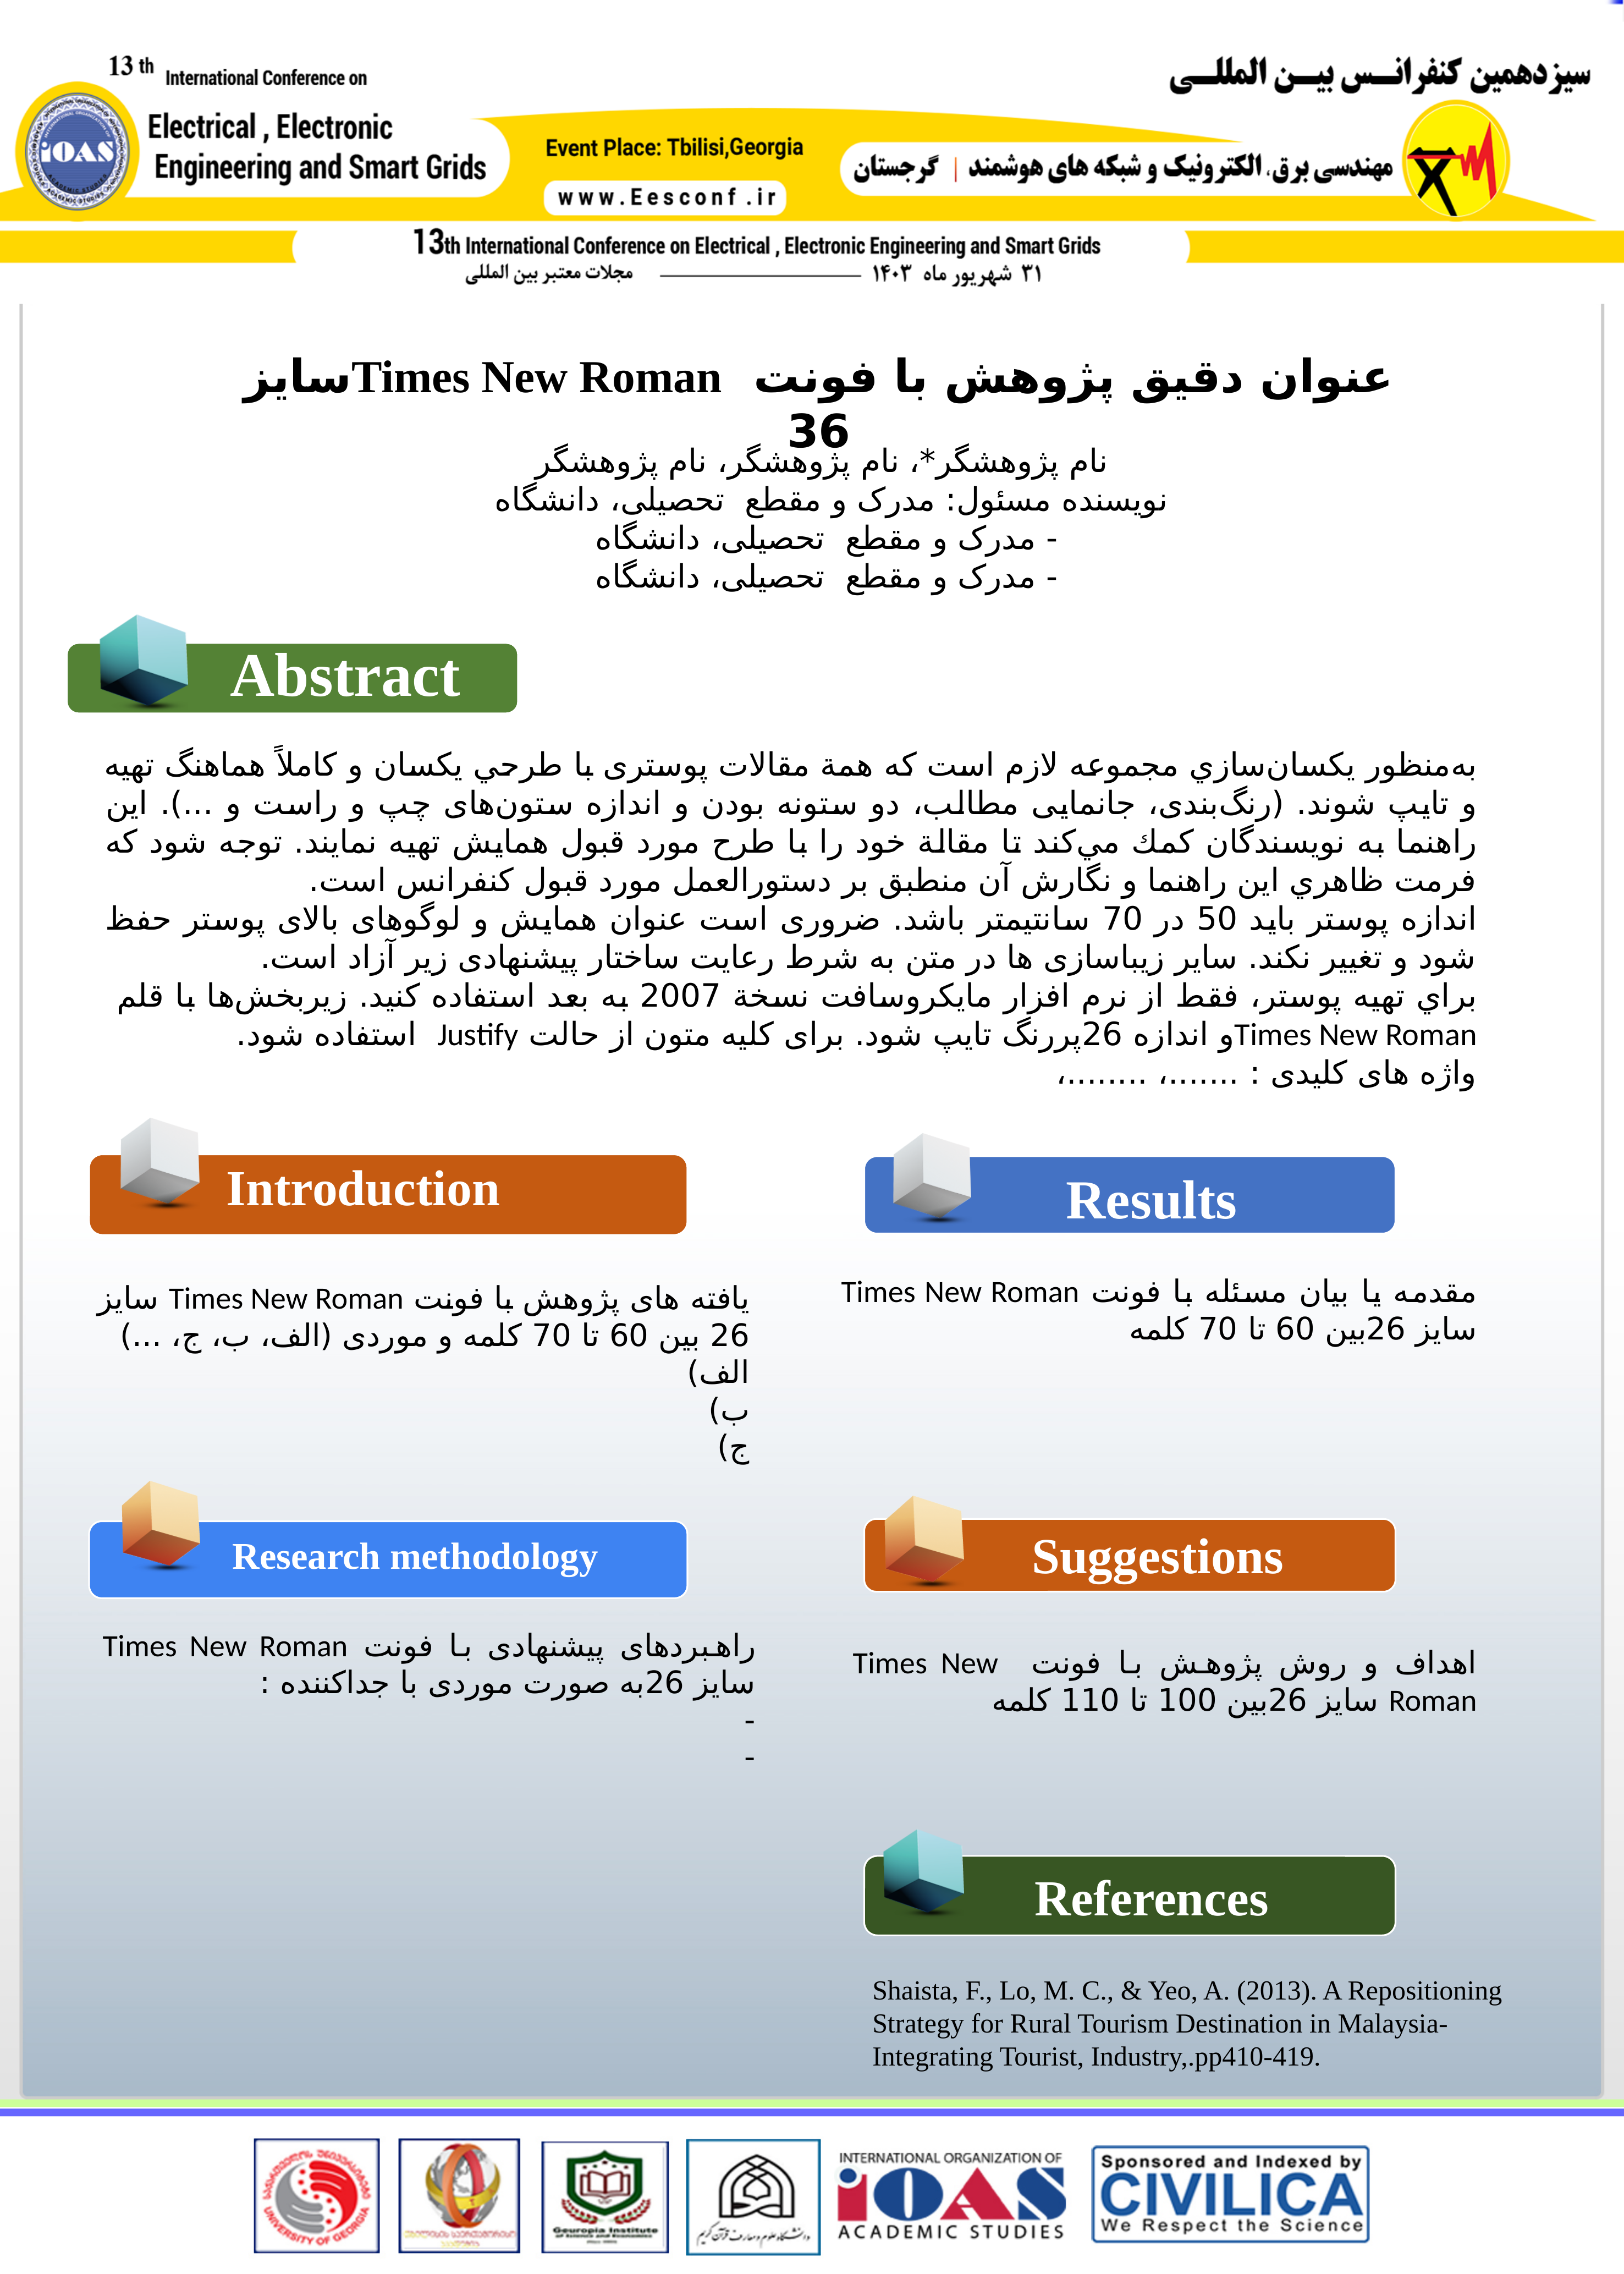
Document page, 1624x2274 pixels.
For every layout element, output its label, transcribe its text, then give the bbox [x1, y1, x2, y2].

text_box Abstract [222, 630, 469, 713]
text_box References [1026, 1860, 1290, 1930]
text_box Results [1058, 1160, 1258, 1234]
text_box نام پژوهشگر*، نام پژوهشگر، نام پژوهشگر نویسنده مسئول: مدرک و مقطع تحصیلی، دانشگاه - مدرک و مقطع تحصیلی، دانشگاه - مدرک و مقطع تحصیلی، دانشگاه [179, 436, 1464, 598]
text_box مقدمه یا بیان مسئله با فونت Times New Roman سایز 26بین 60 تا 70 کلمه [831, 1267, 1485, 1350]
text_box Research methodology [210, 1527, 621, 1581]
text_box [863, 1518, 1397, 1593]
text_box [65, 642, 519, 715]
text_box راهبردهای پیشنهادی با فونت Times New Roman سایز 26به صورت موردی با جداکننده : - - [89, 1621, 764, 1778]
text_box به‌منظور يكسان‌سازي مجموعه لازم است كه همة مقالات پوستری با طرحي يكسان و كاملاً هماهنگ تهيه و تايپ شوند. (رنگ‌بندی، جانمایی مطالب، دو ستونه بودن و اندازه ستون‌های چپ و راست و ...). اين راهنما به نويسندگان كمك مي‌كند تا مقالة خود را با طرح مورد قبول همایش تهيه نمايند. توجه شود كه فرمت ظاهري اين راهنما و نگارش آن منطبق بر دستورالعمل مورد قبول کنفرانس است. اندازه پوستر باید 50 در 70 سانتیمتر باشد. ضروری است عنوان همایش و لوگوهای بالای پوستر حفظ شود و تغییر نکند. سایر زیباسازی ها در متن به شرط رعایت ساختار پیشنهادی زیر آزاد است. براي تهیه پوستر، فقط از نرم افزار مايكروسافت نسخة 2007 به بعد استفاده كنيد. زيربخش‌ها با قلم Times New Romanو اندازه 26پررنگ تايپ شود. برای کلیه متون از حالت Justify استفاده شود. واژه های کلیدی : .......، ........، [96, 739, 1485, 1095]
text_box [88, 1153, 689, 1236]
text_box عنوان دقیق پژوهش با فونت Times New Romanسایز 36 [206, 343, 1432, 436]
text_box [863, 1155, 1397, 1235]
text_box Suggestions [1023, 1519, 1293, 1588]
text_box [863, 1855, 1397, 1936]
picture [0, 0, 1624, 2274]
text_box [88, 1520, 689, 1600]
text_box یافته های پژوهش با فونت Times New Roman سایز 26 بین 60 تا 70 کلمه و موردی (الف، ب، ج، ...) الف) ب) ج) [89, 1274, 758, 1468]
text_box اهداف و روش پژوهش با فونت Times New Roman سایز 26بین 100 تا 110 کلمه [838, 1638, 1485, 1721]
text_box Shaista, F., Lo, M. C., & Yeo, A. (2013). A Repositioning Strategy for Rural Tourism Destination in Malaysia- Integrating Tourist, Industry,.pp410-419. [864, 1968, 1533, 2075]
text_box Introduction [218, 1151, 509, 1220]
